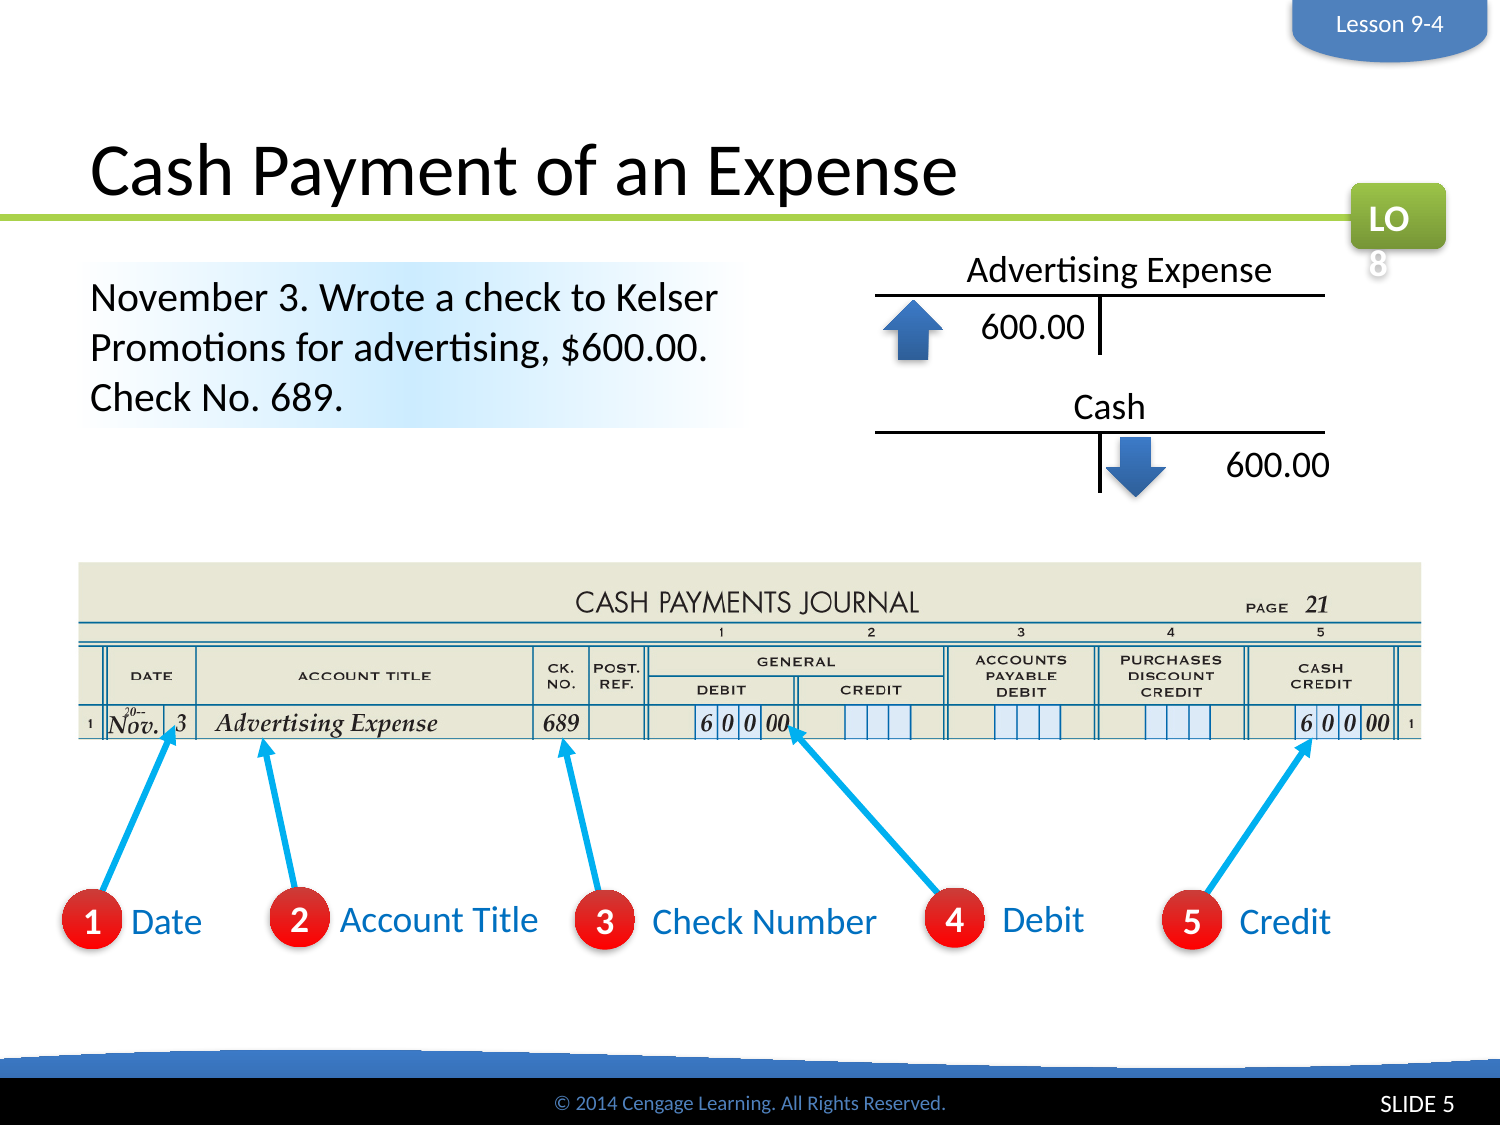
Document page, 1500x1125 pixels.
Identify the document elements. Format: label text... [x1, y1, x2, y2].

picture [74, 562, 1426, 737]
picture [949, 648, 1093, 724]
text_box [1240, 737, 1438, 951]
text_box LO8 [1350, 183, 1446, 250]
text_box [1292, 0, 1488, 63]
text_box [874, 237, 1356, 356]
picture [1250, 648, 1397, 703]
picture [650, 648, 942, 675]
title Cash Payment of an Expense [75, 29, 1350, 218]
picture [800, 678, 942, 724]
picture [109, 648, 643, 703]
picture [1100, 648, 1243, 703]
picture [109, 706, 162, 724]
picture [1250, 706, 1397, 737]
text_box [874, 374, 1346, 494]
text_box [676, 737, 782, 951]
picture [1100, 706, 1243, 737]
slide_number SLIDE 5 [1170, 1080, 1470, 1125]
picture [650, 678, 797, 737]
picture [165, 706, 643, 740]
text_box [62, 724, 219, 951]
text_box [787, 724, 1238, 949]
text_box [262, 737, 676, 949]
text_box November 3. Wrote a check to Kelser Promotions for advertising, $600.00. Check No. 689. [74, 262, 750, 428]
